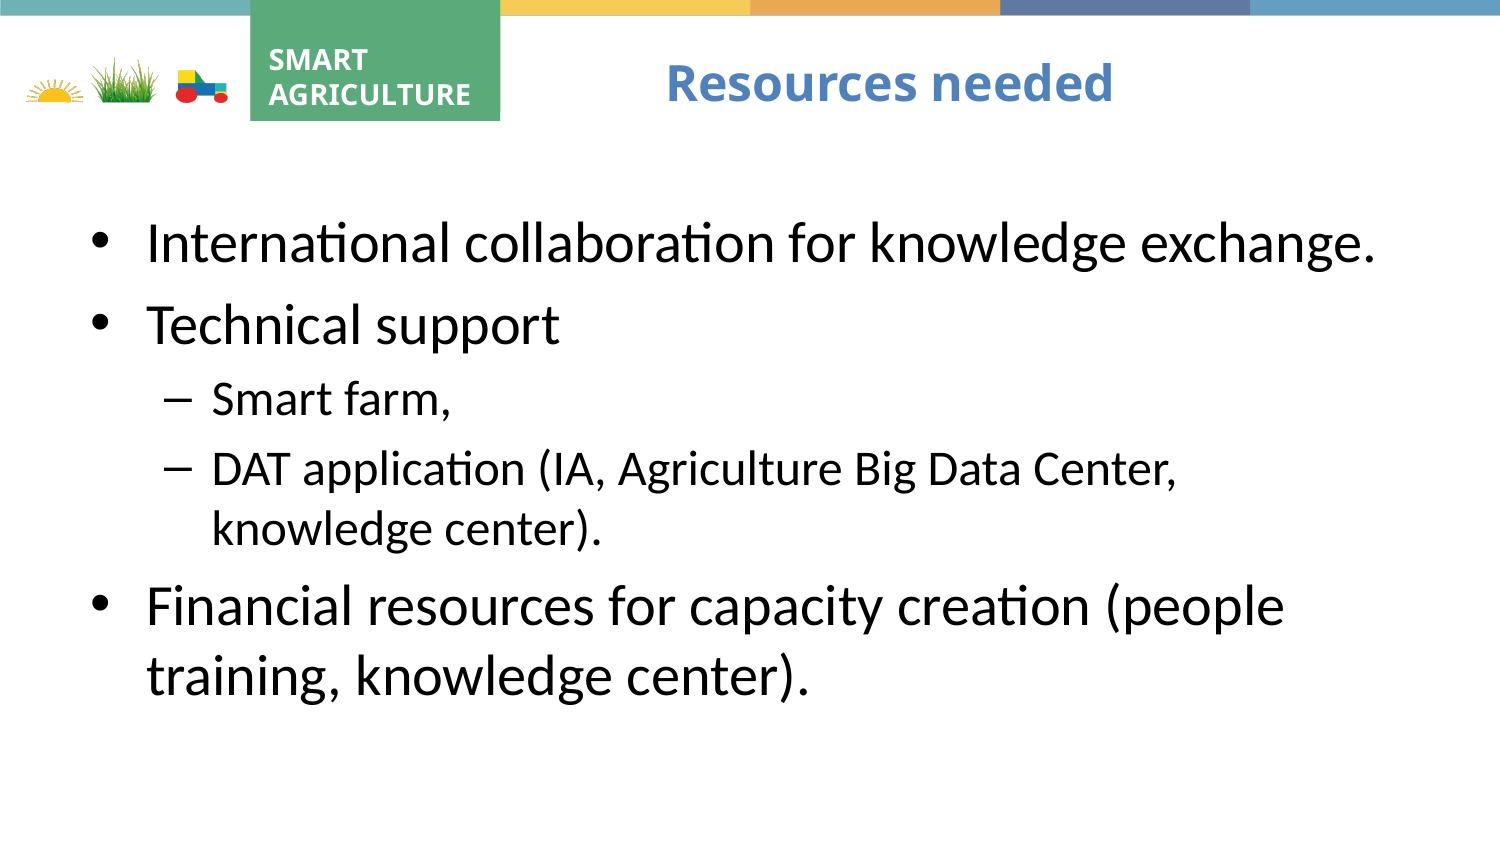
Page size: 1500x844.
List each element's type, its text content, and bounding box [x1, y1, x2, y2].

list International collaboration for knowledge exchange. Technical support Smart farm, DAT application (IA, Agriculture Big Data Center, knowledge center). Financial resources for capacity creation (people training, knowledge center). [75, 196, 1425, 754]
picture [0, 0, 1500, 122]
